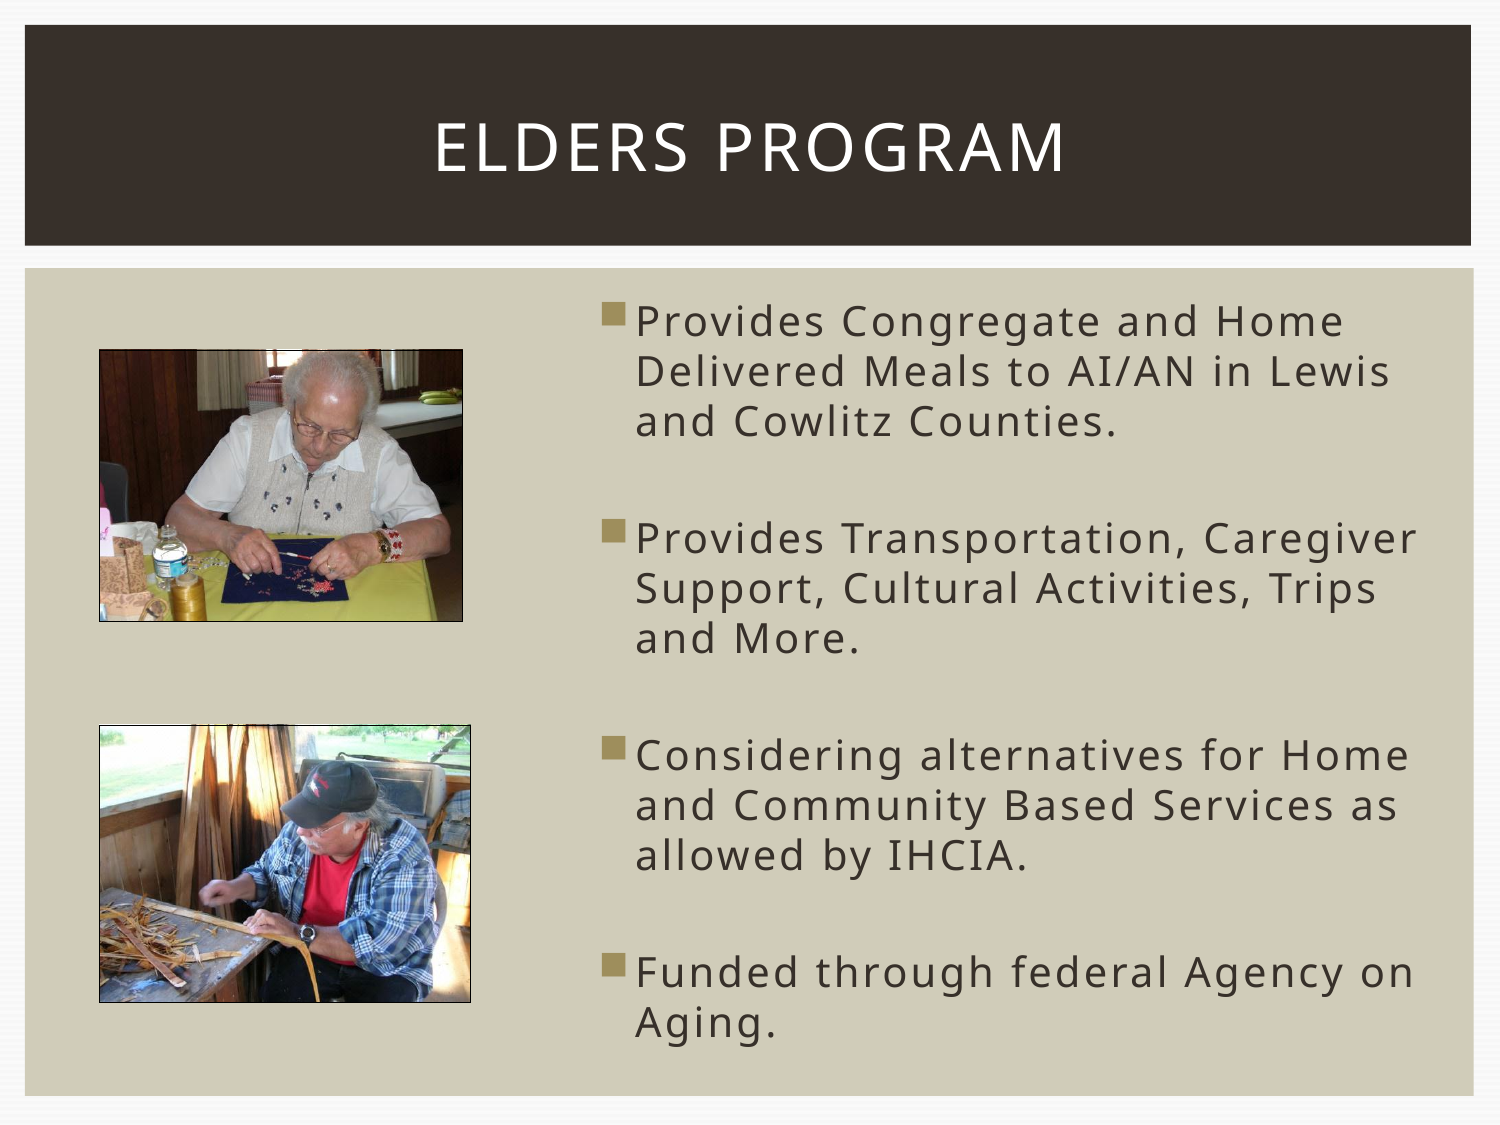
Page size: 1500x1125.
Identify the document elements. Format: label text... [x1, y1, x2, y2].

title Elders Program [62, 58, 1438, 232]
list Provides Congregate and Home Delivered Meals to AI/AN in Lewis and Cowlitz Counties. Provides Transportation, Caregiver Support, Cultural Activities, Trips and More. Considering alternatives for Home and Community Based Services as allowed by IHCIA. Funded through federal Agency on Aging. [575, 287, 1442, 1075]
picture [99, 349, 463, 623]
picture [99, 724, 471, 1003]
